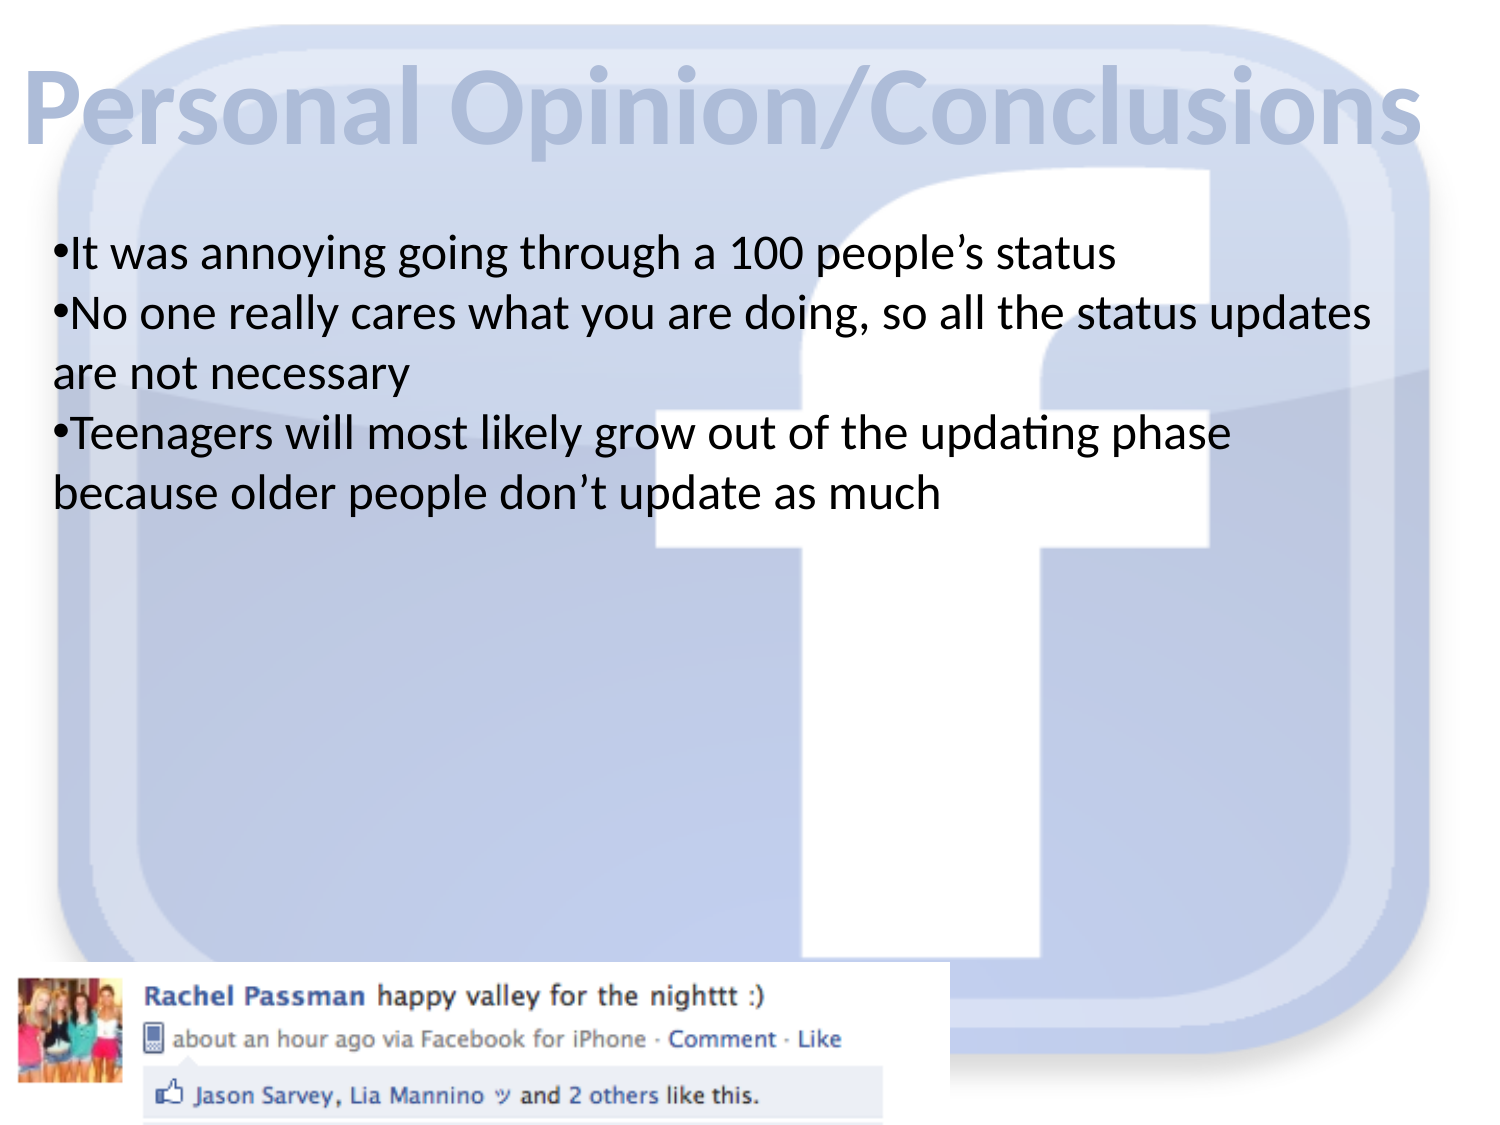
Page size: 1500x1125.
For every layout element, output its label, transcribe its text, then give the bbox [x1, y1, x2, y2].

text_box It was annoying going through a 100 people’s status No one really cares what you are doing, so all the status updates are not necessary Teenagers will most likely grow out of the updating phase because older people don’t update as much [37, 212, 1425, 618]
text_box Personal Opinion/Conclusions [7, 24, 1466, 175]
picture [0, 962, 951, 1125]
